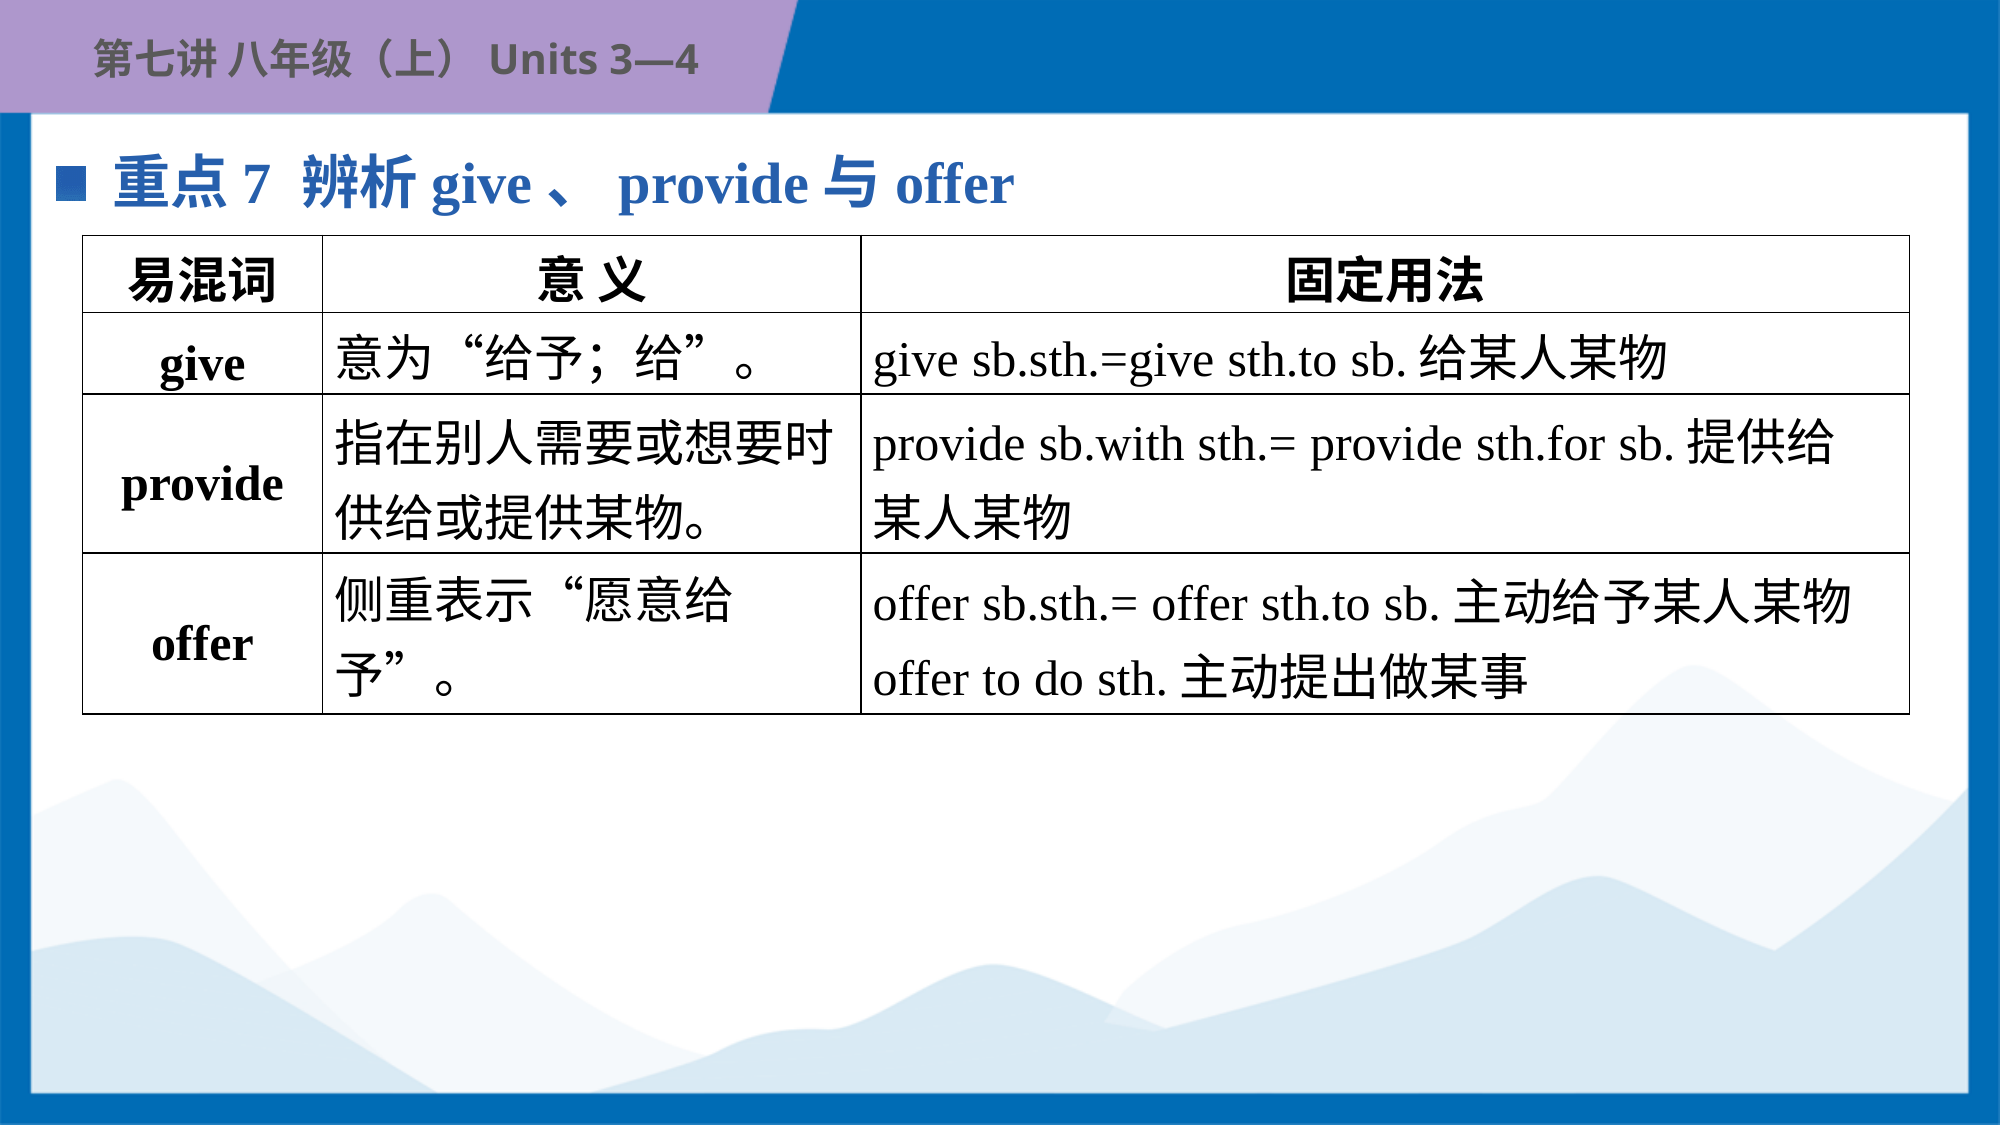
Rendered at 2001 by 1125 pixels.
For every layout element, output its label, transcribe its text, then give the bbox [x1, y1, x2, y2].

table_cell offer sb.sth.= offer sth.to sb.主动给予某人某物 offer to do sth.主动提出做某事 [862, 554, 1909, 713]
text_box 重点7 辨析give、provide与offer [112, 144, 1917, 215]
table_cell provide sb.with sth.= provide sth.for sb.提供给 某人某物 [862, 395, 1909, 552]
table_cell give [83, 313, 322, 393]
table_cell 侧重表示“愿意给予”。 [323, 554, 860, 713]
picture [0, 0, 2000, 1125]
table_cell give sb.sth.=give sth.to sb.给某人某物 [862, 313, 1909, 393]
table_cell 意为“给予；给”。 [323, 313, 860, 393]
table_cell provide [83, 395, 322, 552]
table_header 易混词 [83, 236, 322, 312]
table_header 固定用法 [862, 236, 1909, 312]
table_cell 指在别人需要或想要时 供给或提供某物。 [323, 395, 860, 552]
table_header 意 义 [323, 236, 860, 312]
table_cell offer [83, 554, 322, 713]
